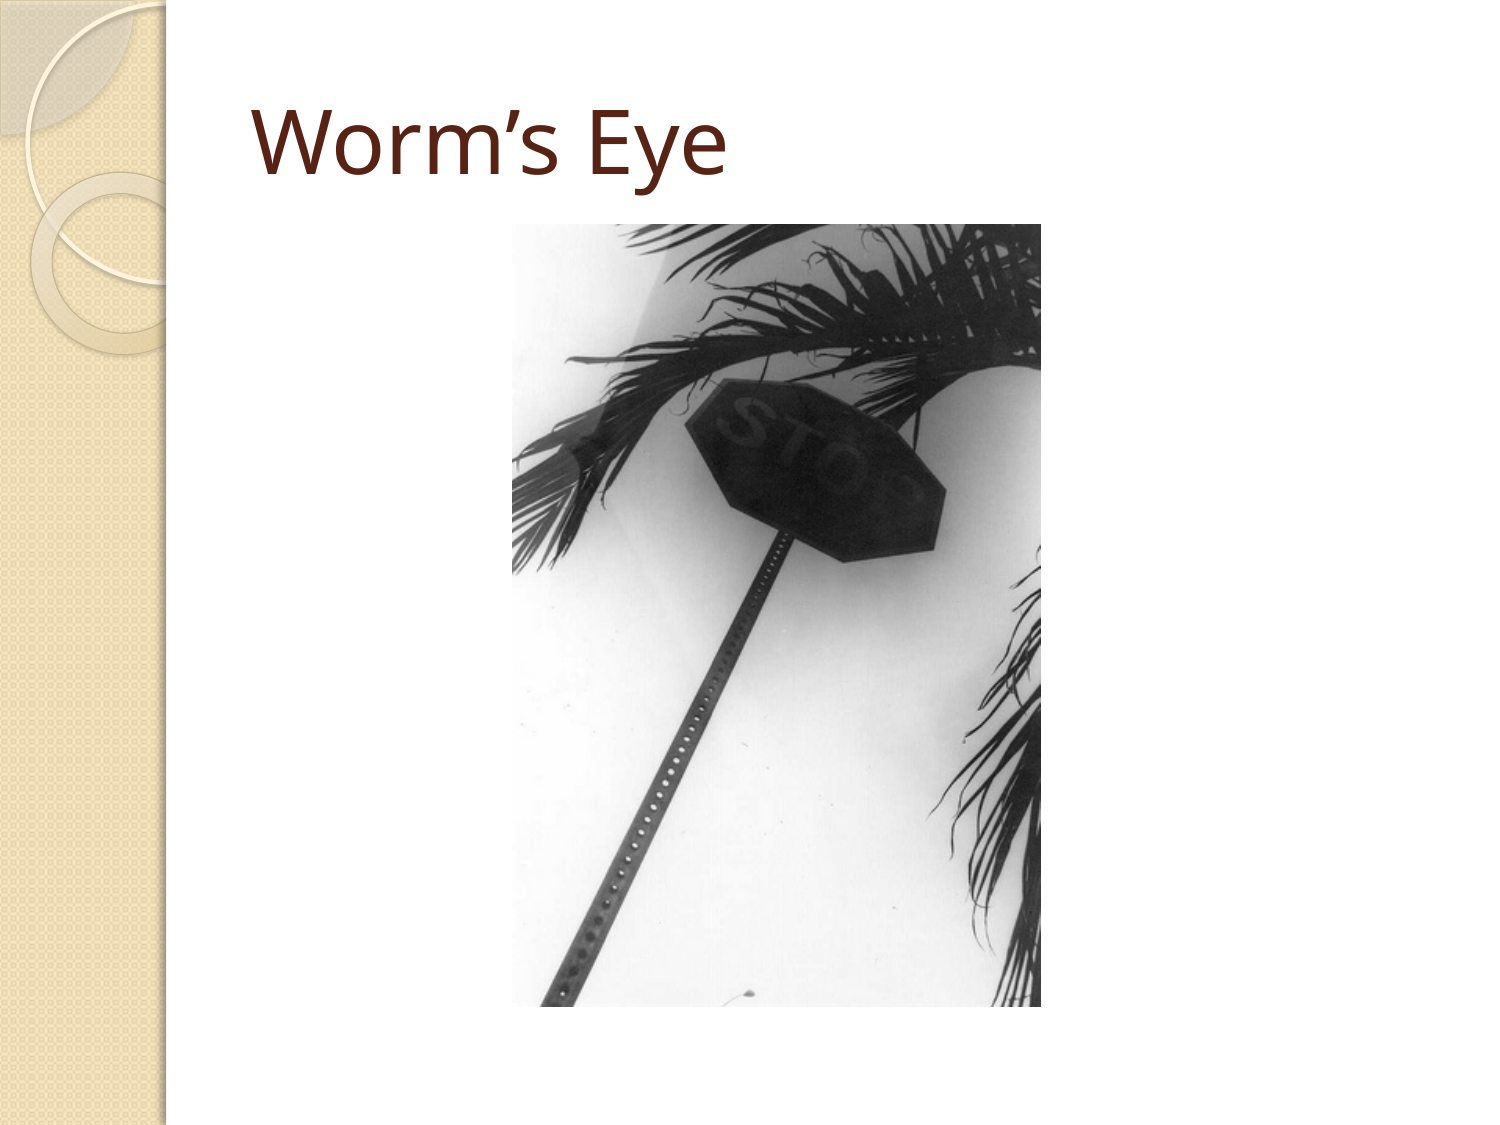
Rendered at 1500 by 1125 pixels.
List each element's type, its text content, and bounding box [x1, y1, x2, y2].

title Worm’s Eye [235, 45, 1466, 233]
picture [512, 224, 1041, 1007]
